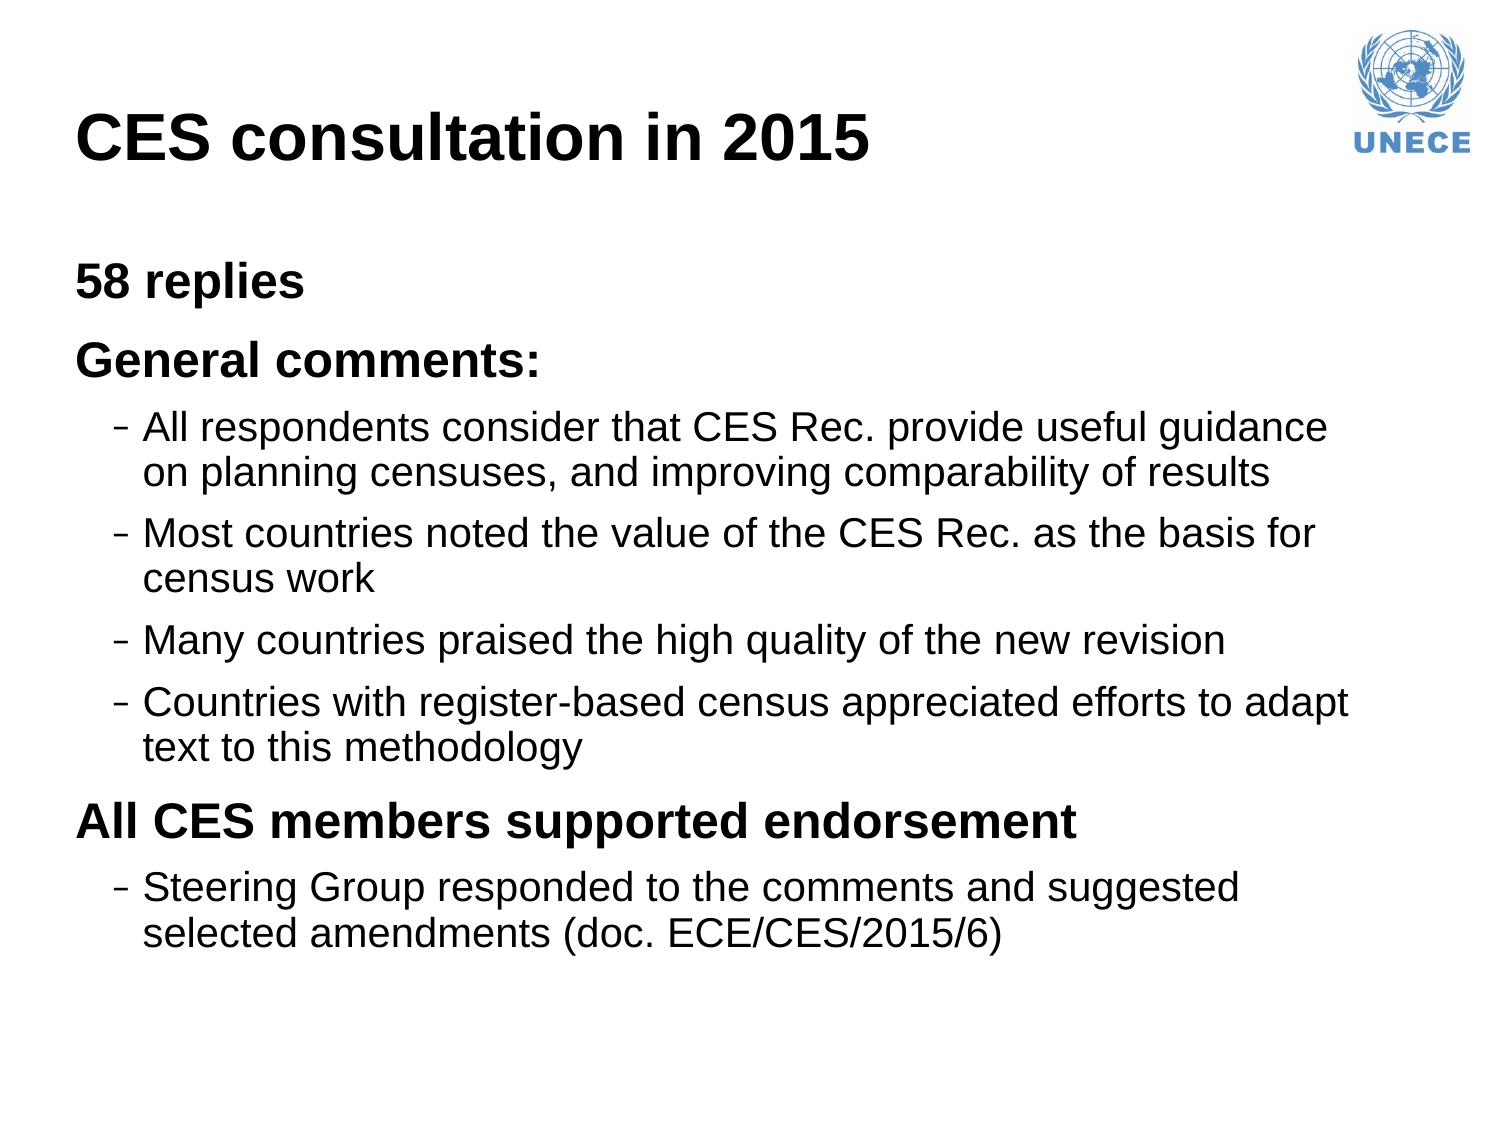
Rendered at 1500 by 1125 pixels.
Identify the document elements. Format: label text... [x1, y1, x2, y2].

list 58 replies General comments: All respondents consider that CES Rec. provide useful guidance on planning censuses, and improving comparability of results Most countries noted the value of the CES Rec. as the basis for census work Many countries praised the high quality of the new revision Countries with register-based census appreciated efforts to adapt text to this methodology All CES members supported endorsement Steering Group responded to the comments and suggested selected amendments (doc. ECE/CES/2015/6) [75, 255, 1447, 1047]
picture [1352, 30, 1470, 153]
title CES consultation in 2015 [75, 50, 1425, 175]
